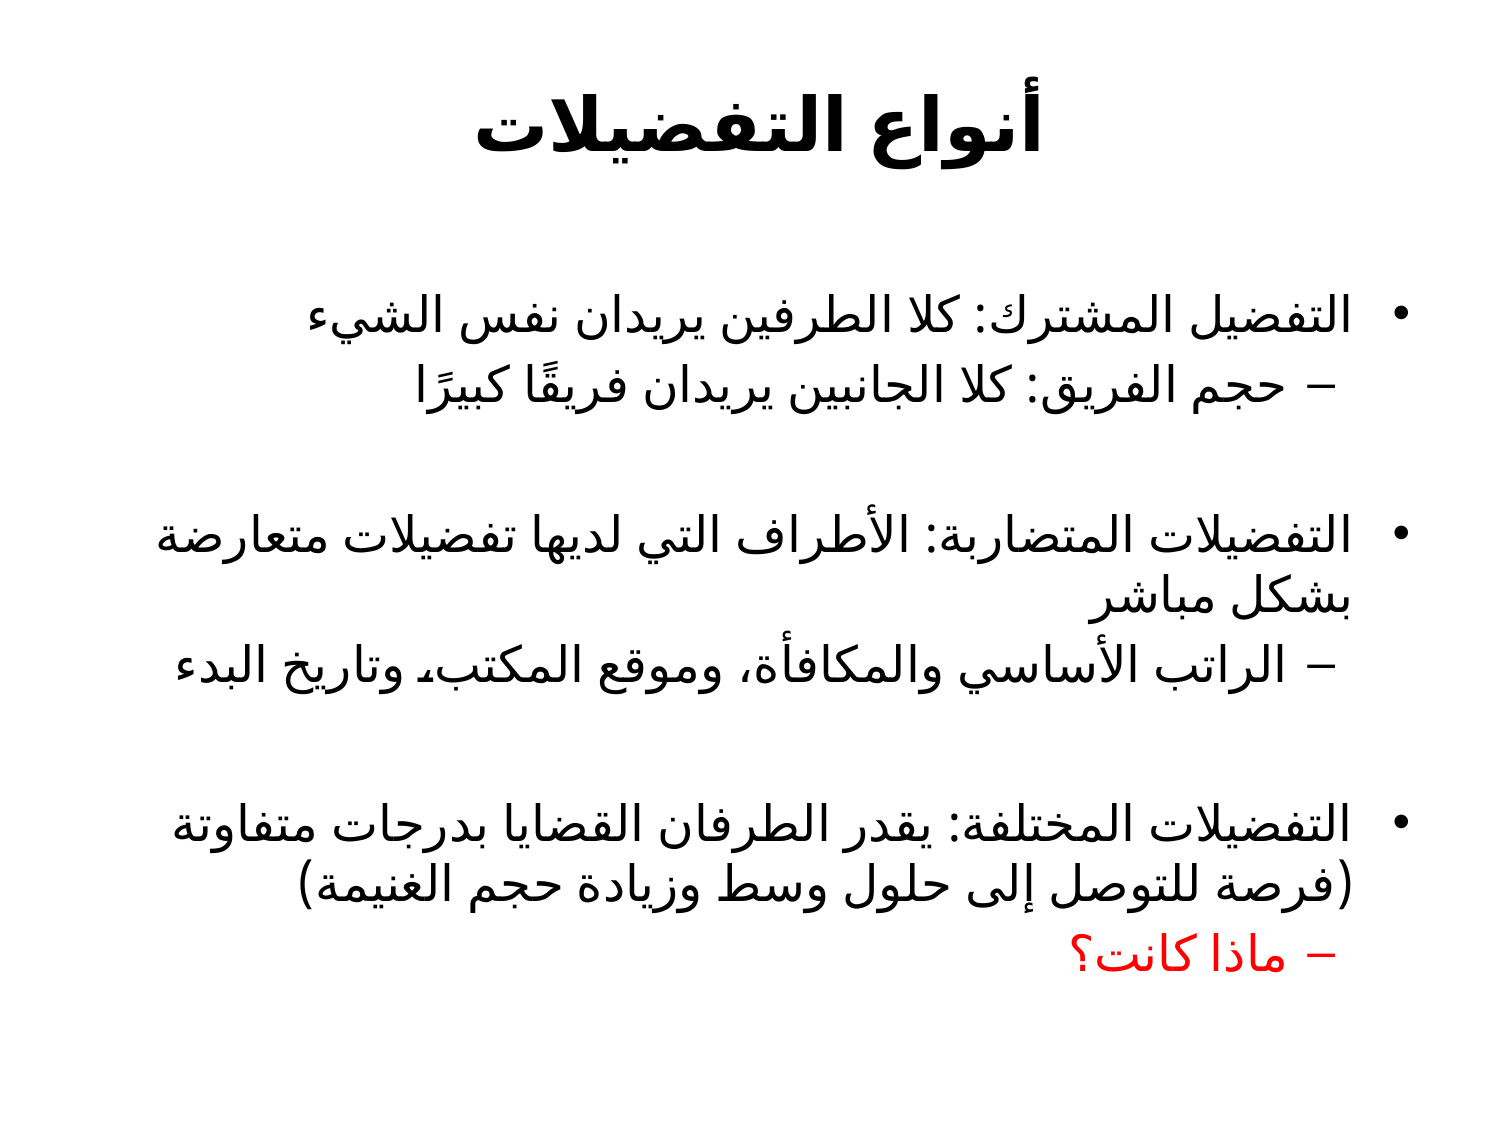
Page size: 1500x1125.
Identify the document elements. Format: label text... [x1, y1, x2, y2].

text_box أنواع التفضيلات [81, 68, 1438, 174]
list التفضيل المشترك: كلا الطرفين يريدان نفس الشيء حجم الفريق: كلا الجانبين يريدان فريقًا كبيرًا التفضيلات المتضاربة: الأطراف التي لديها تفضيلات متعارضة بشكل مباشر الراتب الأساسي والمكافأة، وموقع المكتب، وتاريخ البدء التفضيلات المختلفة: يقدر الطرفان القضايا بدرجات متفاوتة (فرصة للتوصل إلى حلول وسط وزيادة حجم الغنيمة) ماذا كانت؟ [75, 275, 1425, 1038]
